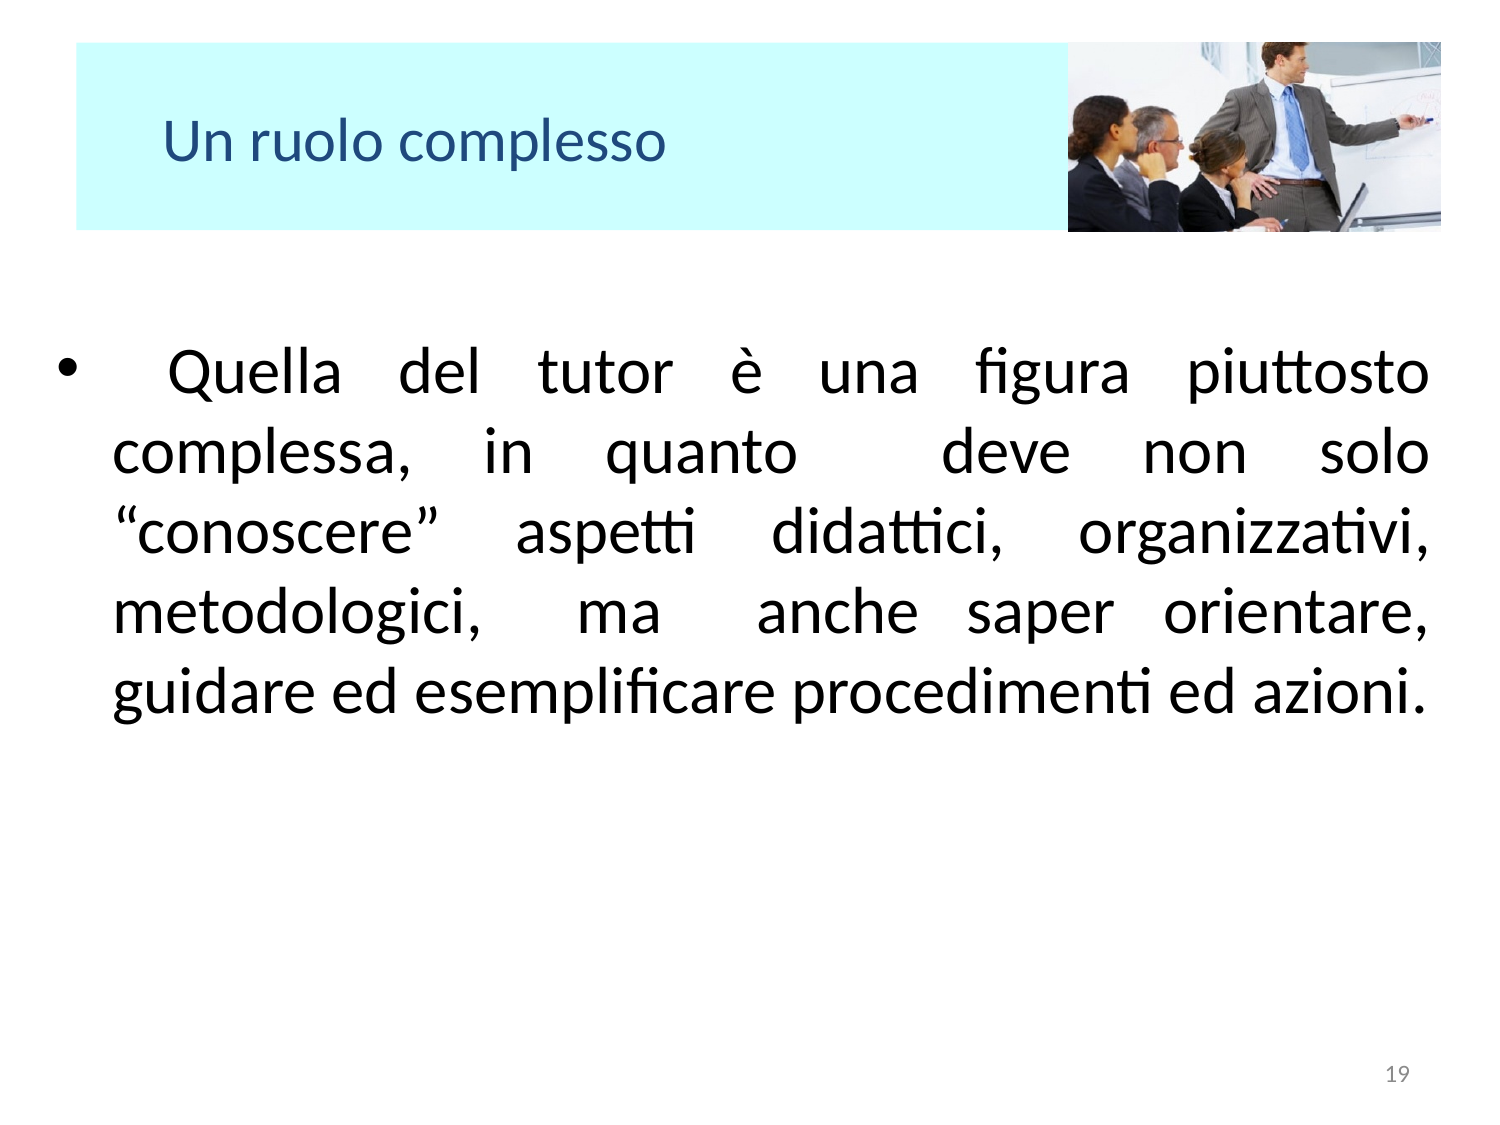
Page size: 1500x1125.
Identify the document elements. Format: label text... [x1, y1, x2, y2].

text_box Un ruolo complesso [76, 42, 1067, 231]
text_box Quella del tutor è una figura piuttosto complessa, in quanto deve non solo “conoscere” aspetti didattici, organizzativi, metodologici, ma anche saper orientare, guidare ed esemplificare procedimenti ed azioni. [41, 318, 1447, 846]
slide_number 19 [1074, 1042, 1425, 1103]
picture [1068, 42, 1442, 232]
